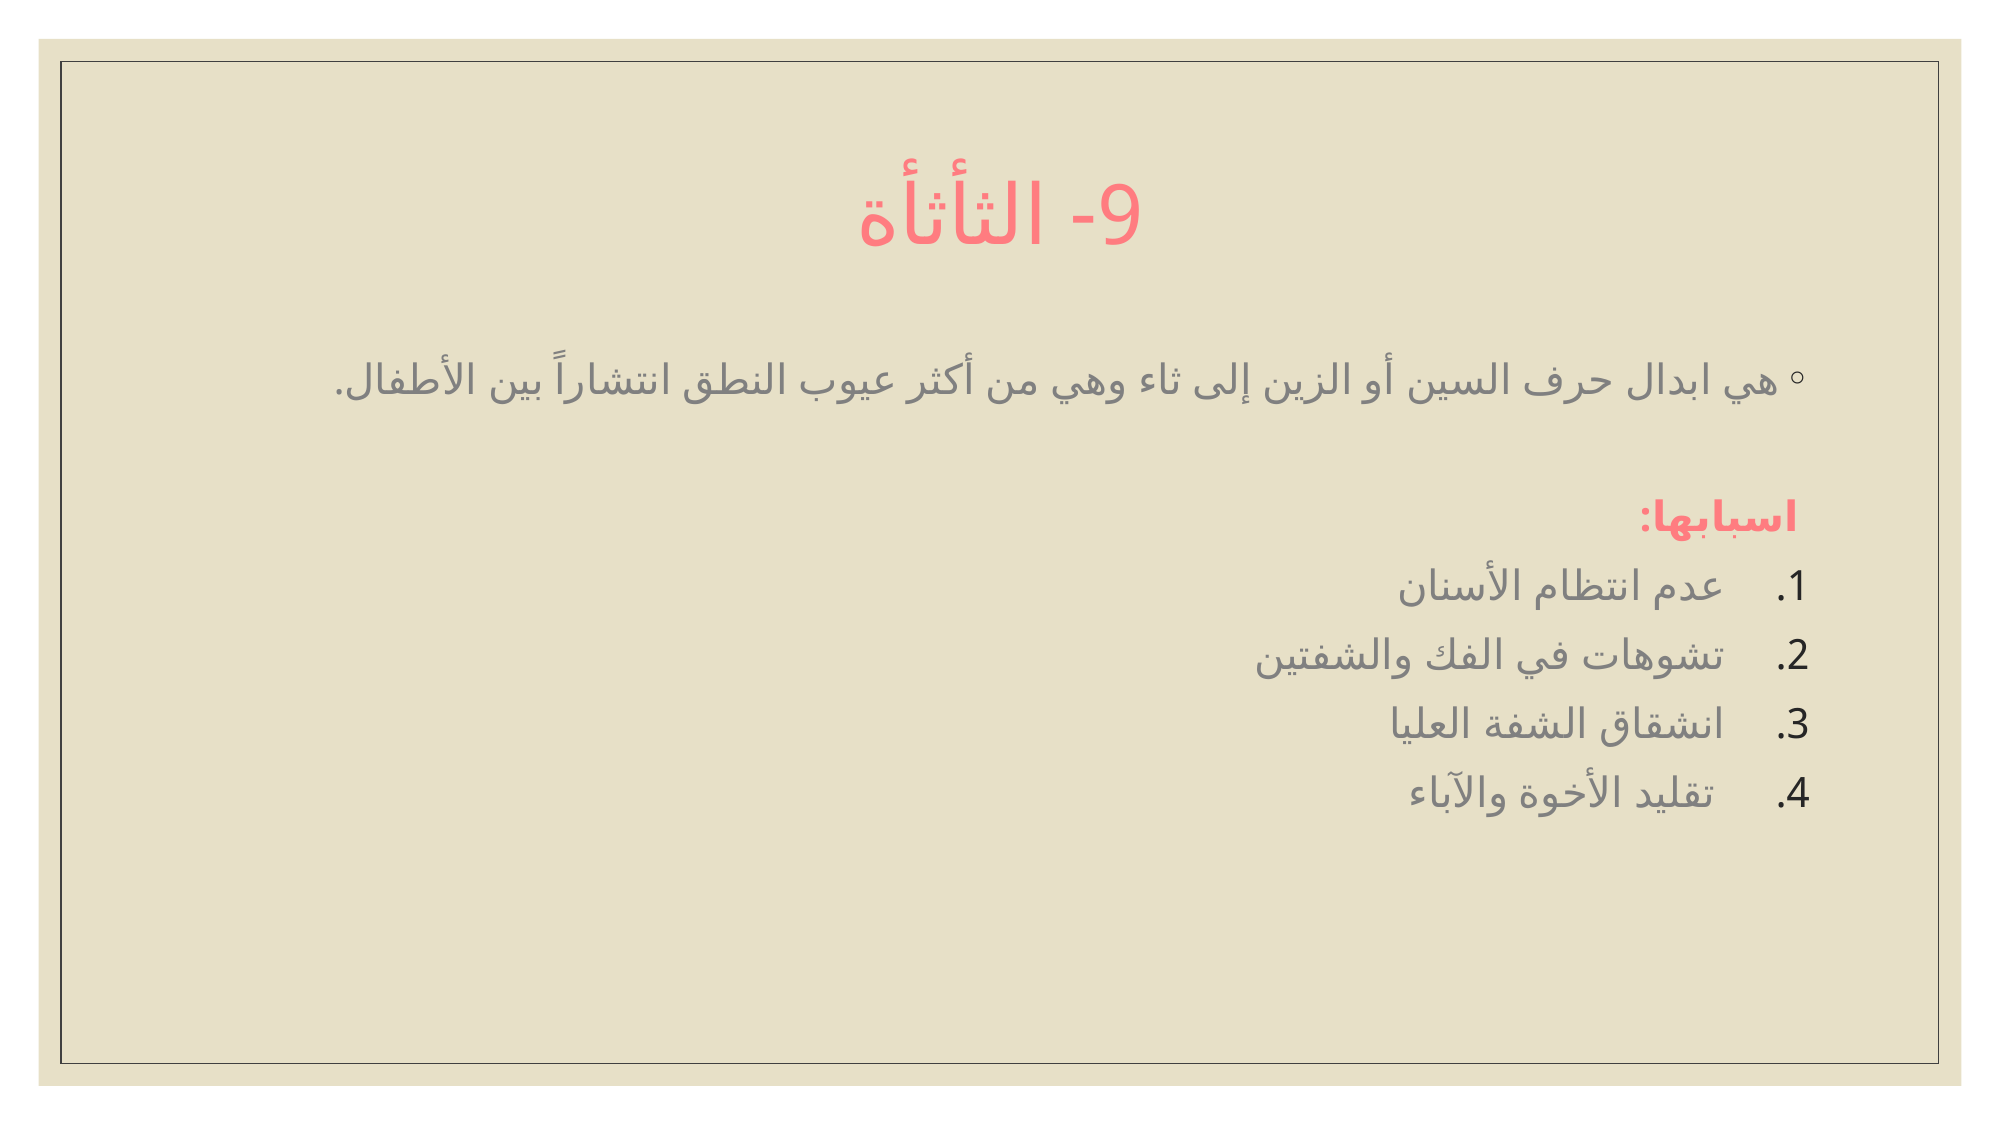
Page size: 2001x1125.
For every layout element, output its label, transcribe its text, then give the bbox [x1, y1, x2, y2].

list هي ابدال حرف السين أو الزين إلى ثاء وهي من أكثر عيوب النطق انتشاراً بين الأطفال. اسبابها: عدم انتظام الأسنان تشوهات في الفك والشفتين انشقاق الشفة العليا تقليد الأخوة والآباء [174, 345, 1825, 990]
title 9- الثأثأة [174, 105, 1825, 331]
